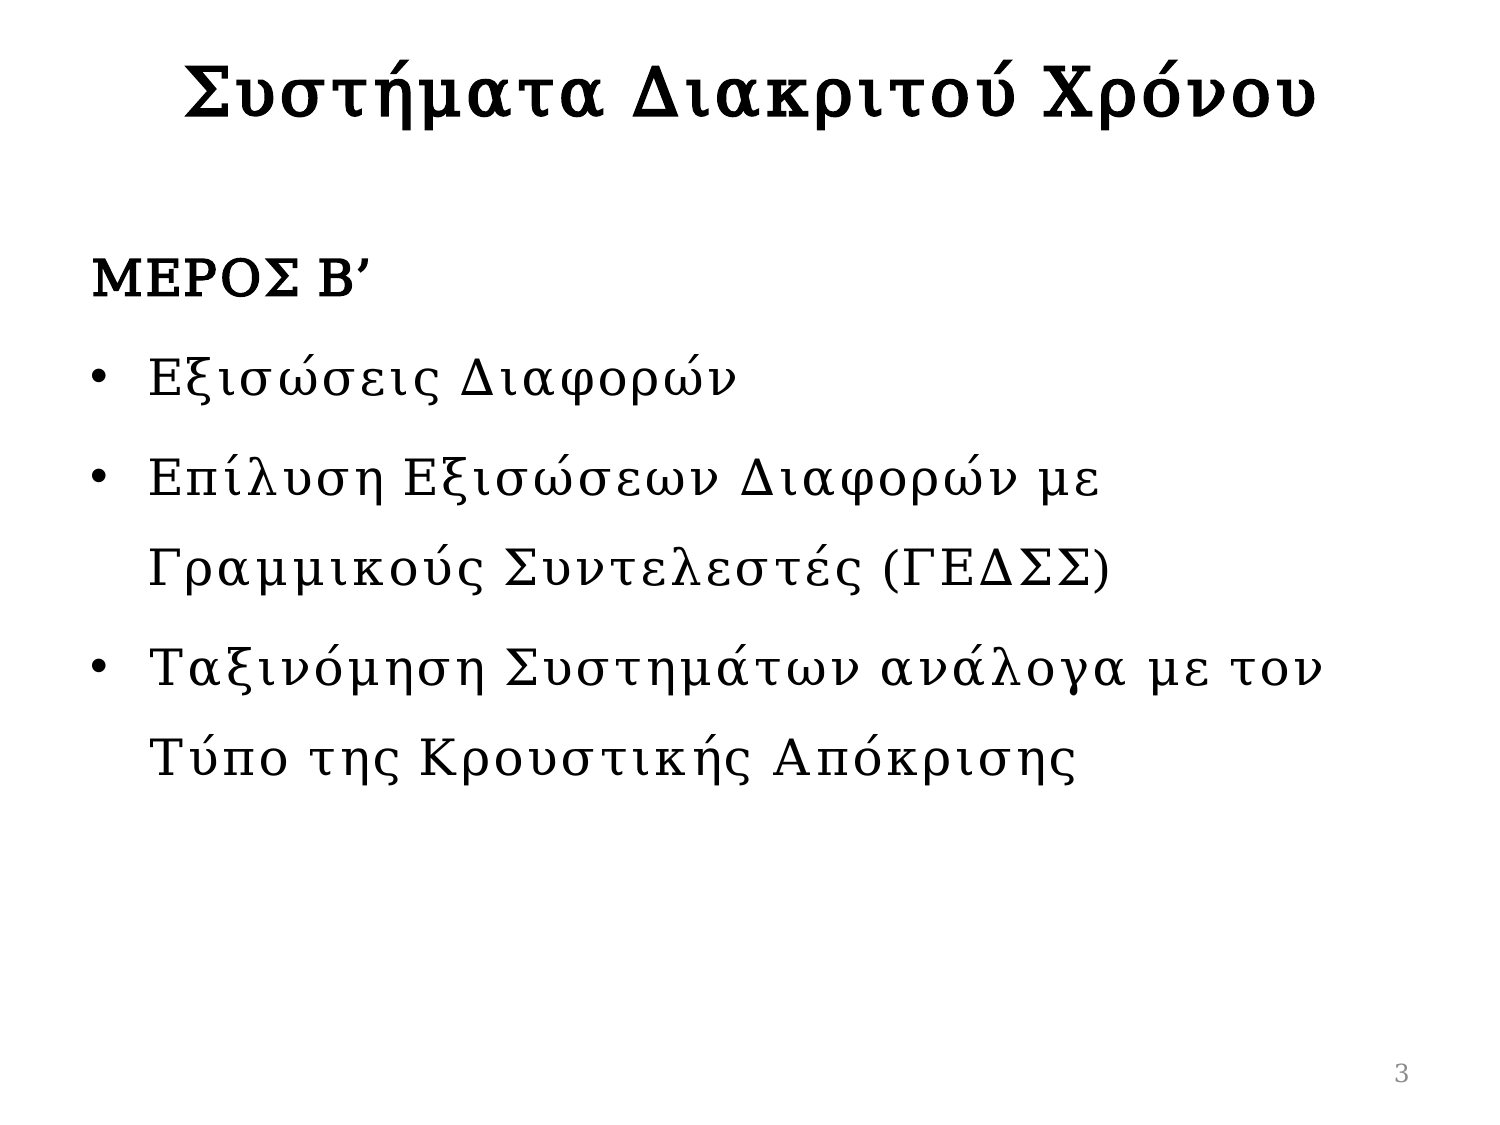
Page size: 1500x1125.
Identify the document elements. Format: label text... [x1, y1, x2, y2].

title Συστήματα Διακριτού Χρόνου [75, 19, 1425, 159]
slide_number 3 [1222, 1042, 1425, 1103]
list ΜΕΡΟΣ Β’ Εξισώσεις Διαφορών Επίλυση Εξισώσεων Διαφορών με Γραμμικούς Συντελεστές (ΓΕΔΣΣ) Ταξινόμηση Συστημάτων ανάλογα με τον Τύπο της Κρουστικής Απόκρισης [75, 208, 1425, 1071]
